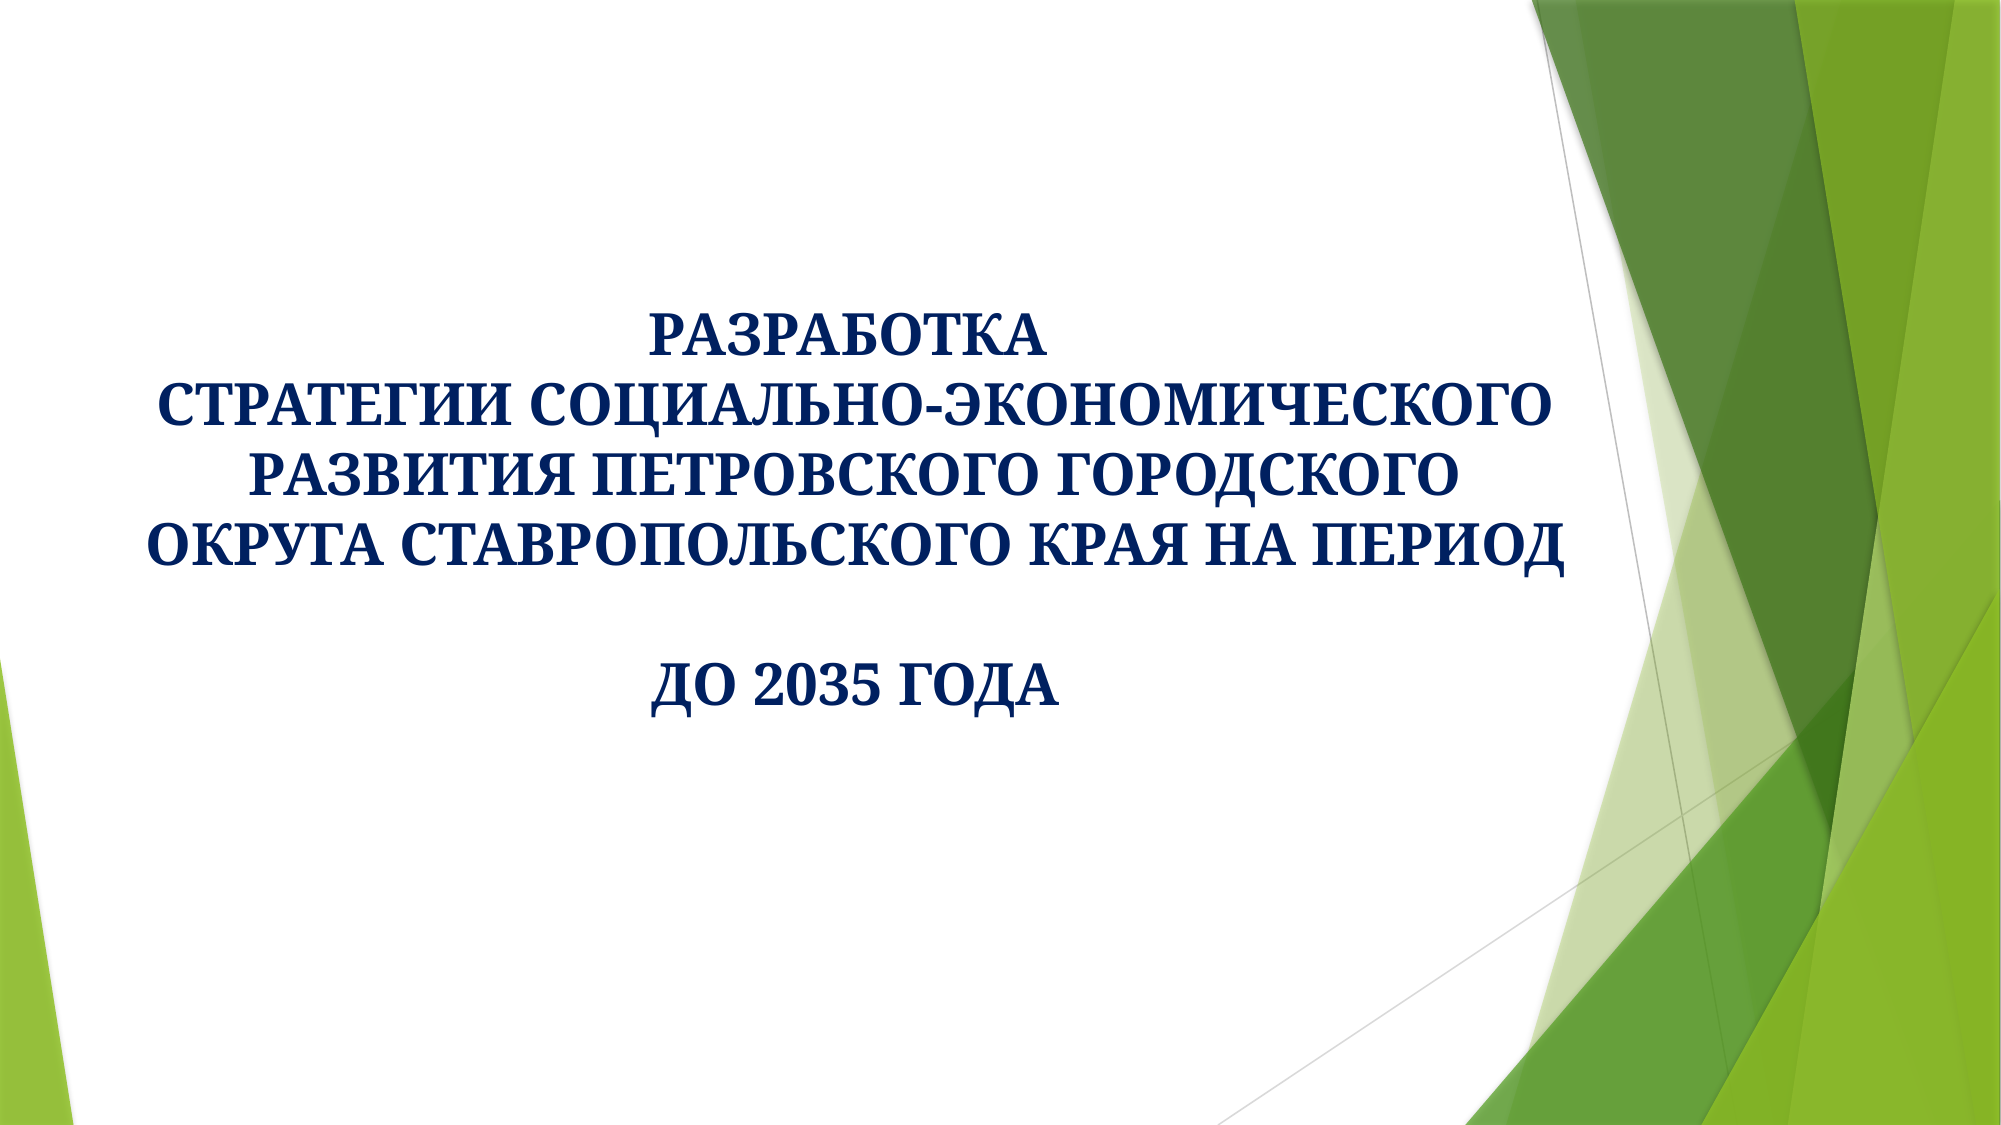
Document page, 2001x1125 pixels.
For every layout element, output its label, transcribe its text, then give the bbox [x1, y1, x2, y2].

title РАЗРАБОТКА СТРАТЕГИИ СОЦИАЛЬНО-ЭКОНОМИЧЕСКОГО РАЗВИТИЯ ПЕТРОВСКОГО ГОРОДСКОГО ОКРУГА СТАВРОПОЛЬСКОГО КРАЯ НА ПЕРИОД ДО 2035 ГОДА [130, 143, 1581, 872]
